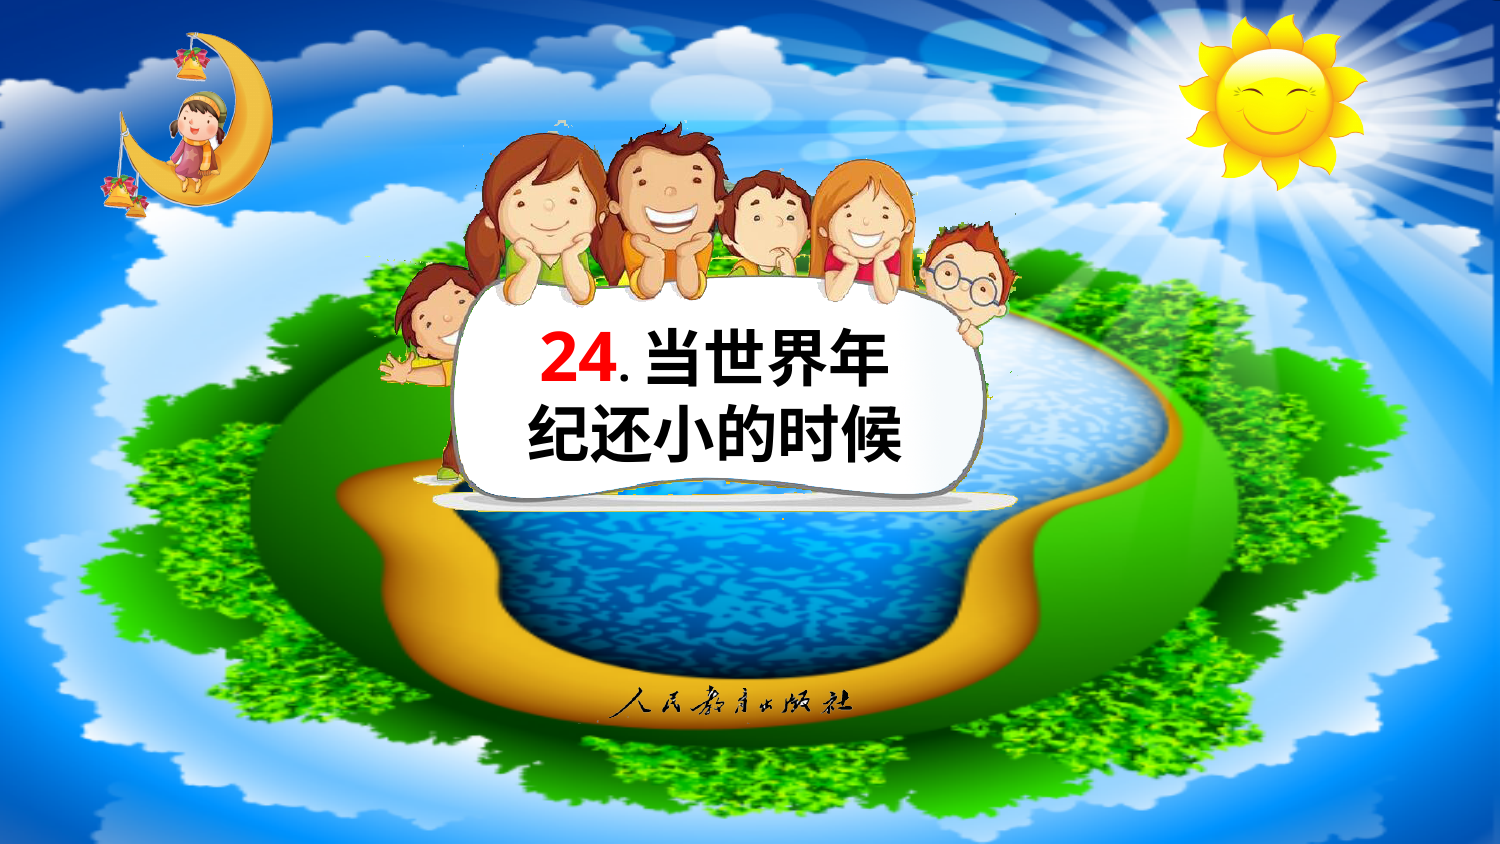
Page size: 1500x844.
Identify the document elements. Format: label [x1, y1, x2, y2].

picture [0, 0, 1500, 844]
text_box [365, 120, 1030, 724]
